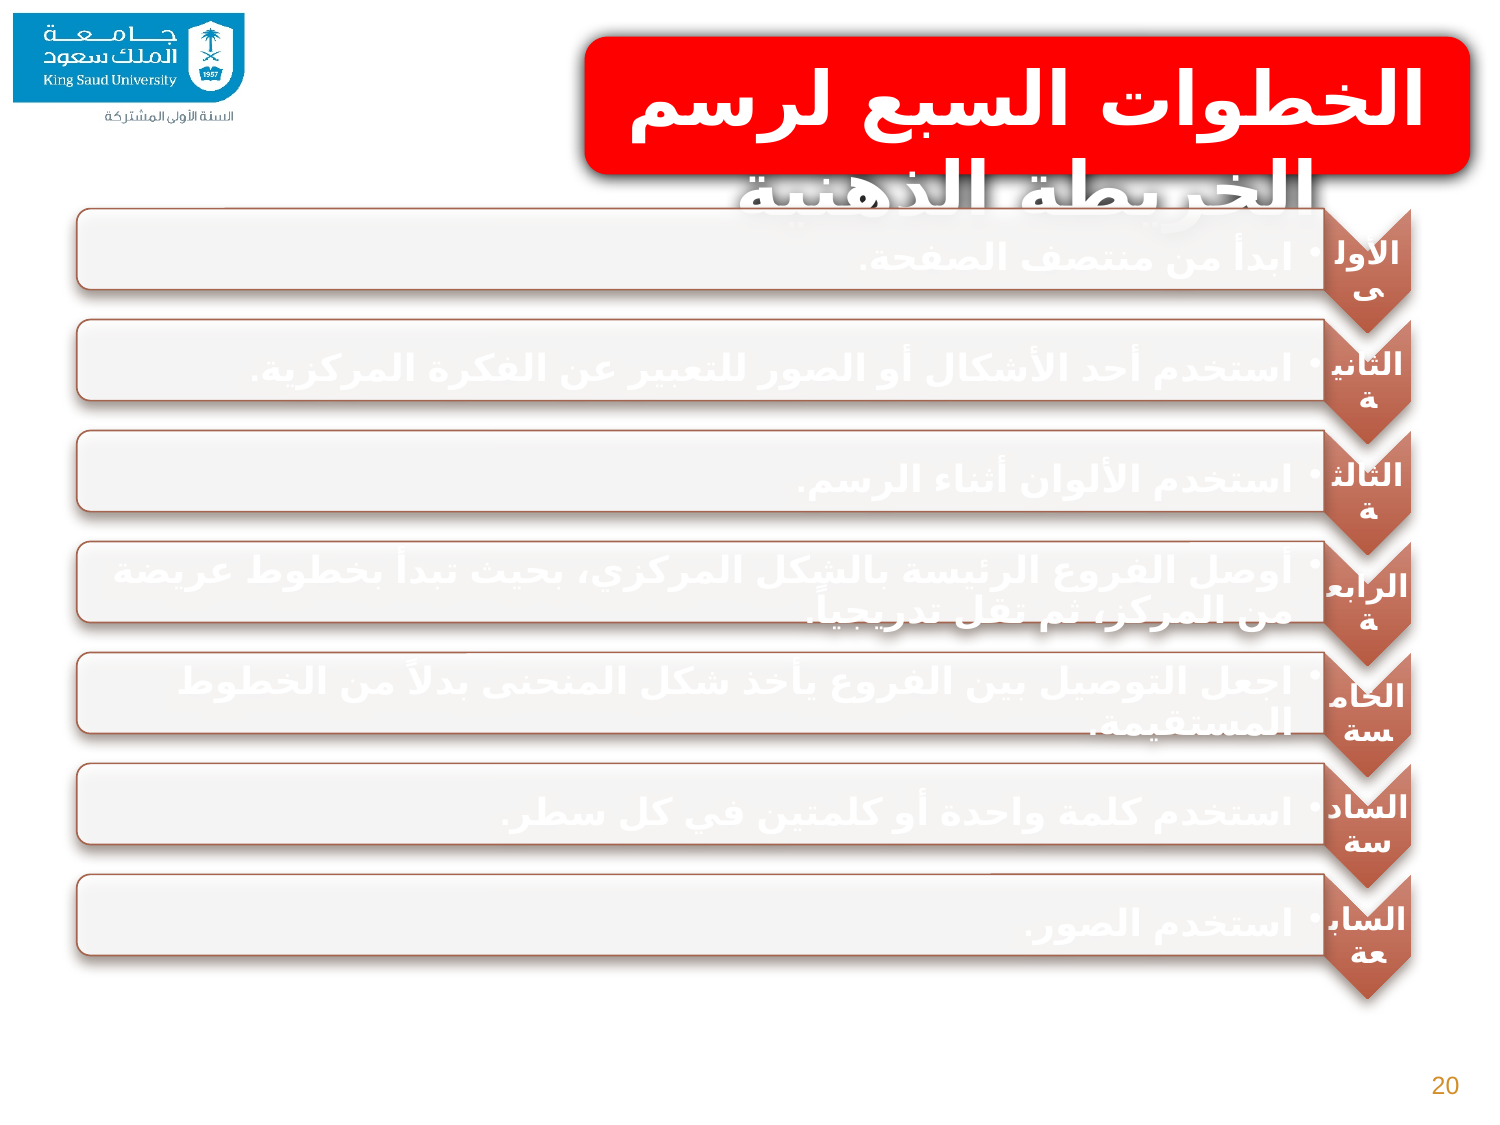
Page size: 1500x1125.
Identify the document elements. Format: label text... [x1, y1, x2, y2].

text_box الخطوات السبع لرسم الخريطة الذهنية [583, 35, 1472, 176]
picture [0, 0, 260, 138]
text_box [76, 207, 1412, 1000]
slide_number 20 [1350, 1061, 1475, 1103]
